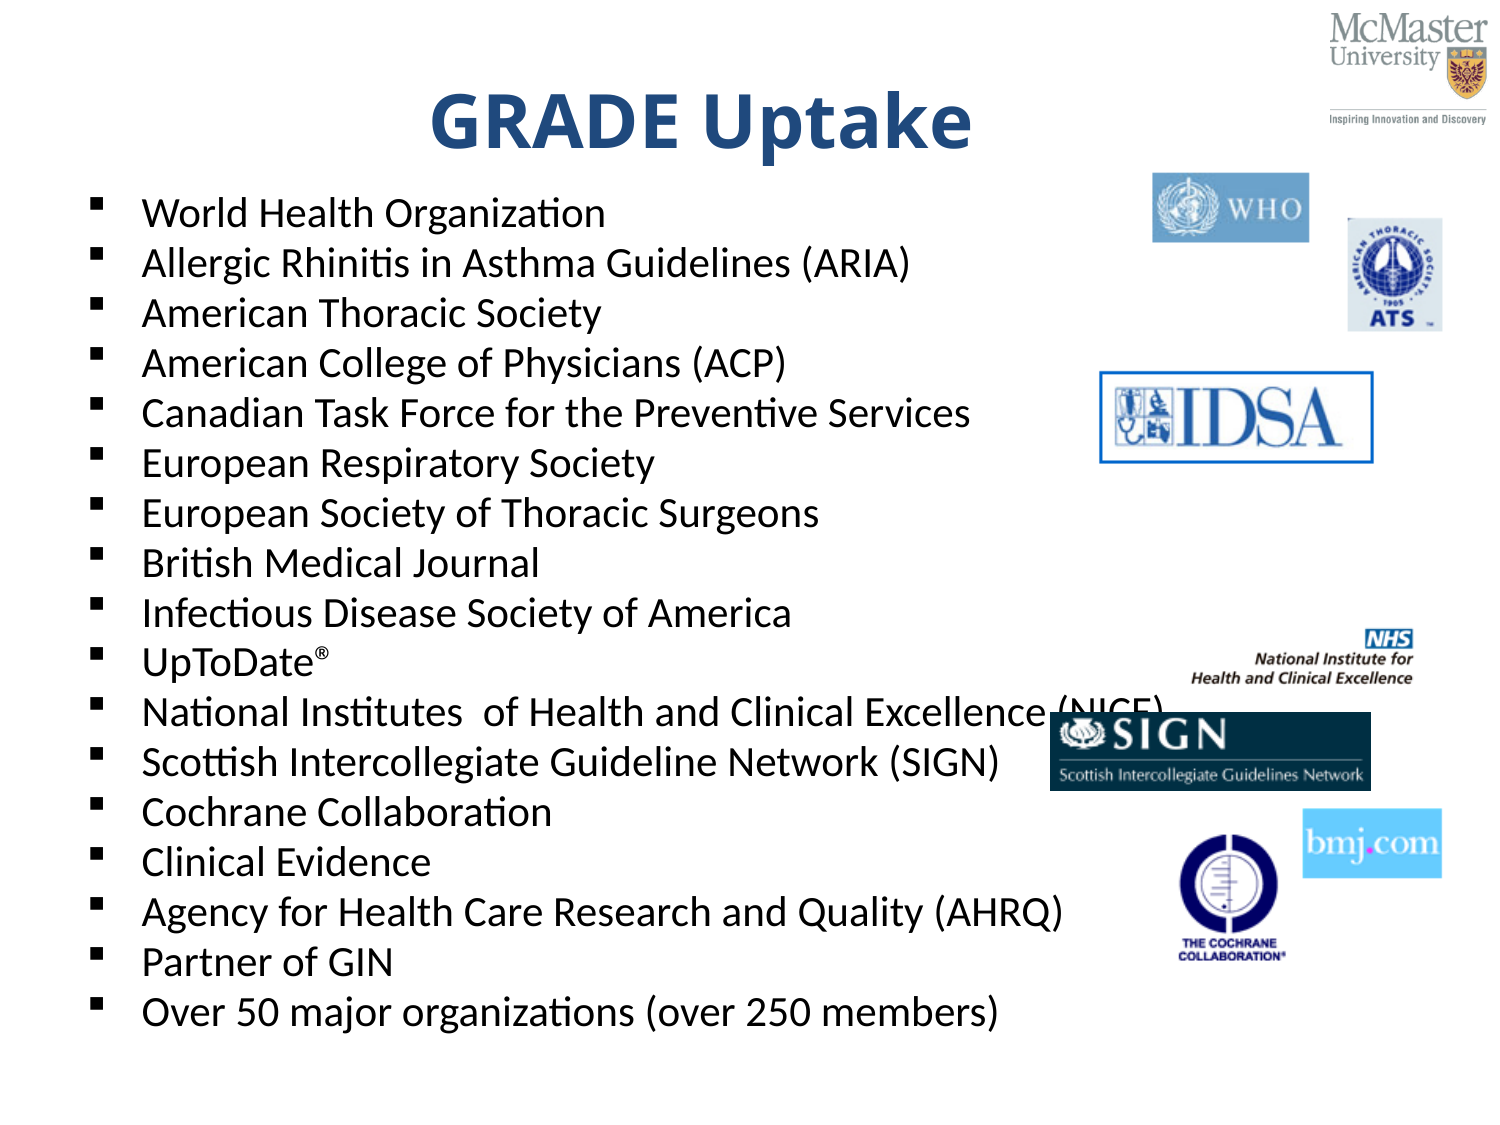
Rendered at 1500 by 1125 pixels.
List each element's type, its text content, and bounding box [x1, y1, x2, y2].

picture [1329, 12, 1488, 125]
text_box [1049, 162, 1451, 976]
list World Health Organization Allergic Rhinitis in Asthma Guidelines (ARIA) American Thoracic Society American College of Physicians (ACP) Canadian Task Force for the Preventive Services European Respiratory Society European Society of Thoracic Surgeons British Medical Journal Infectious Disease Society of America UpToDate® National Institutes of Health and Clinical Excellence (NICE) Scottish Intercollegiate Guideline Network (SIGN) Cochrane Collaboration Clinical Evidence Agency for Health Care Research and Quality (AHRQ) Partner of GIN Over 50 major organizations (over 250 members) [62, 187, 1500, 1050]
title GRADE Uptake [63, 24, 1339, 187]
